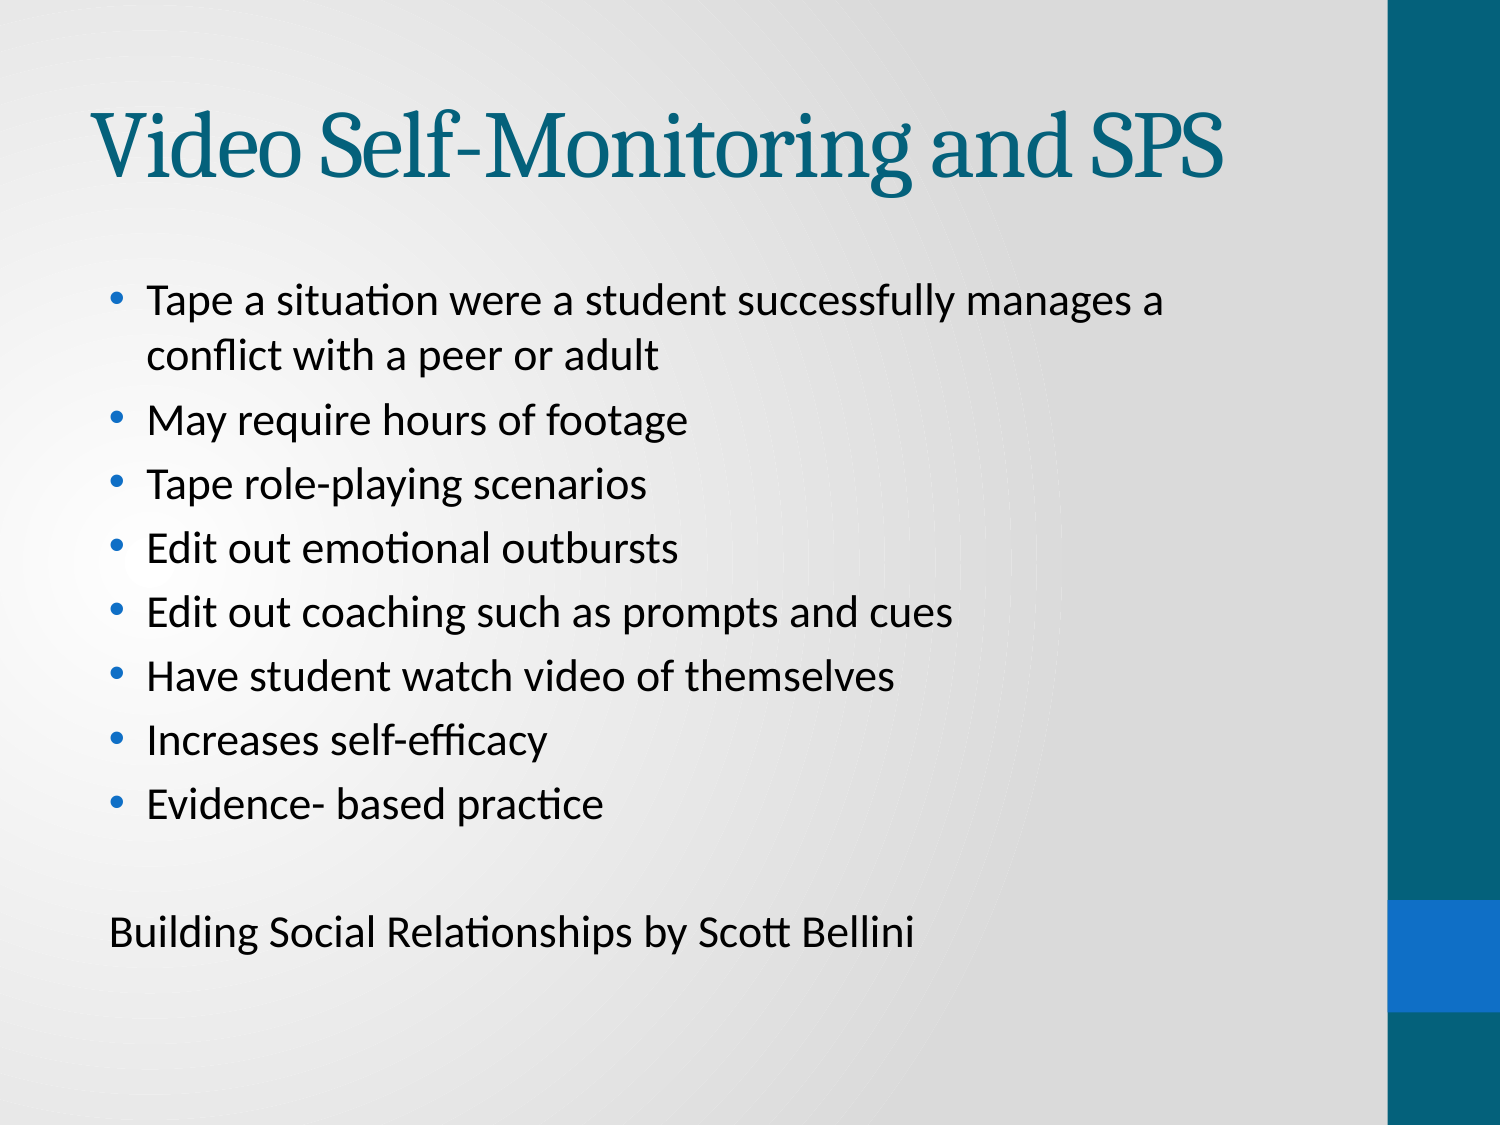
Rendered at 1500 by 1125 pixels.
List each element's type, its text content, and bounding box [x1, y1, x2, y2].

title Video Self-Monitoring and SPS [75, 45, 1325, 233]
list Tape a situation were a student successfully manages a conflict with a peer or adult May require hours of footage Tape role-playing scenarios Edit out emotional outbursts Edit out coaching such as prompts and cues Have student watch video of themselves Increases self-efficacy Evidence- based practice Building Social Relationships by Scott Bellini [75, 262, 1325, 1050]
